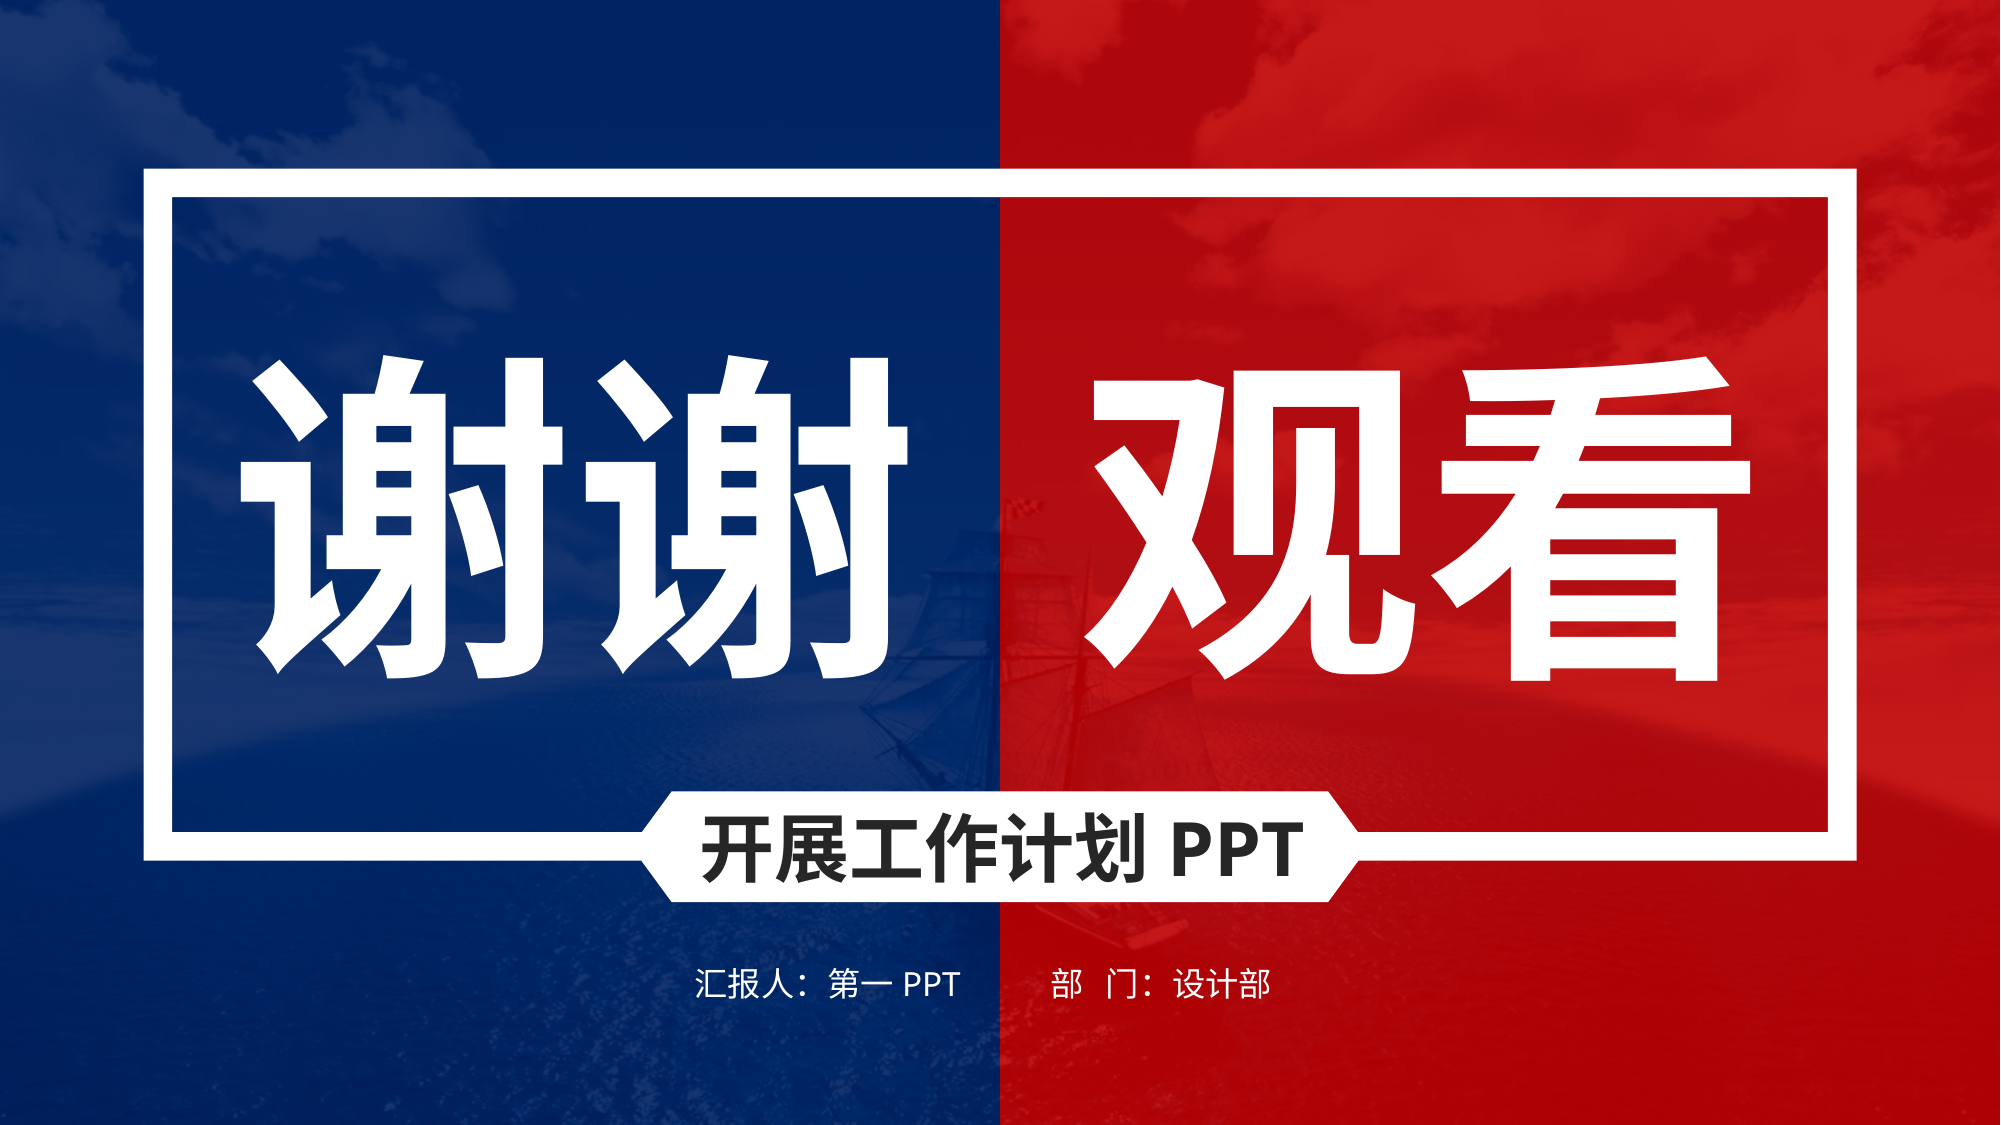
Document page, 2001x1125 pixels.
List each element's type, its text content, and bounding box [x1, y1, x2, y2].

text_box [631, 791, 1369, 903]
text_box 汇报人：第一PPT [679, 955, 976, 1011]
text_box [0, 0, 999, 1125]
text_box 部 门：设计部 [1035, 955, 1288, 1011]
text_box 观看 [1063, 296, 1785, 727]
text_box [142, 168, 1858, 862]
text_box [999, 0, 2000, 1125]
text_box 谢谢 [213, 296, 935, 727]
